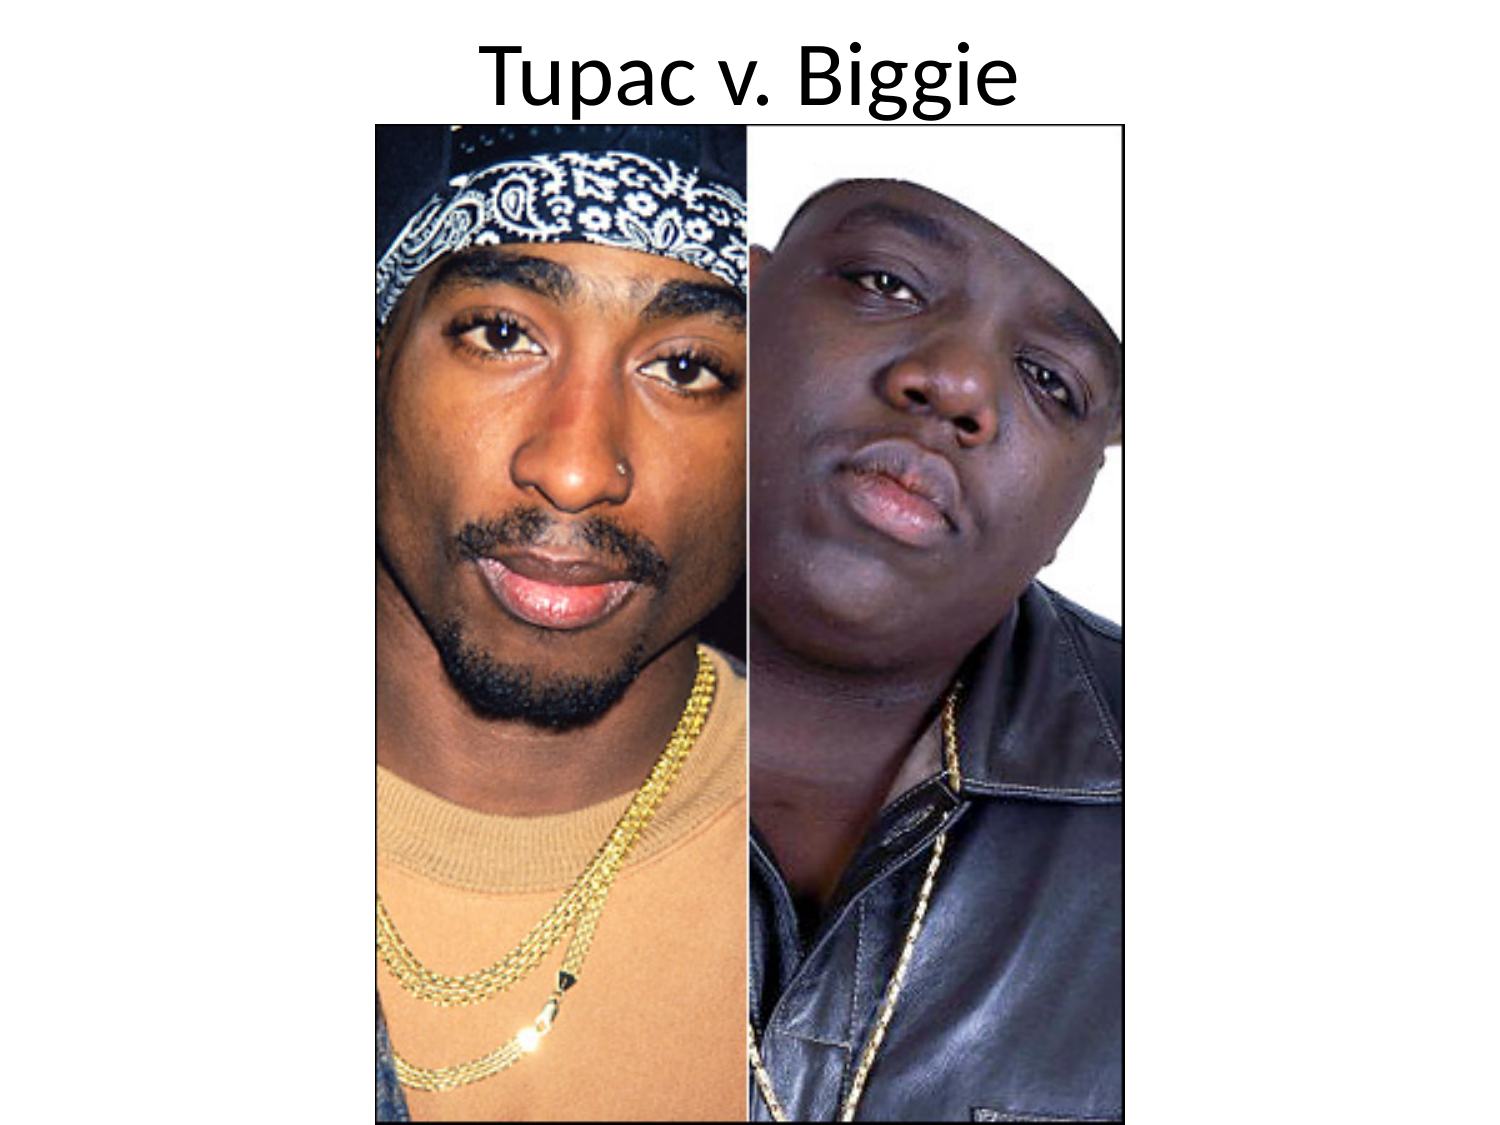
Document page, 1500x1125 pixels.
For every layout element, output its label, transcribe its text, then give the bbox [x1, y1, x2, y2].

title Tupac v. Biggie [75, 0, 1425, 163]
picture [374, 124, 1126, 1125]
